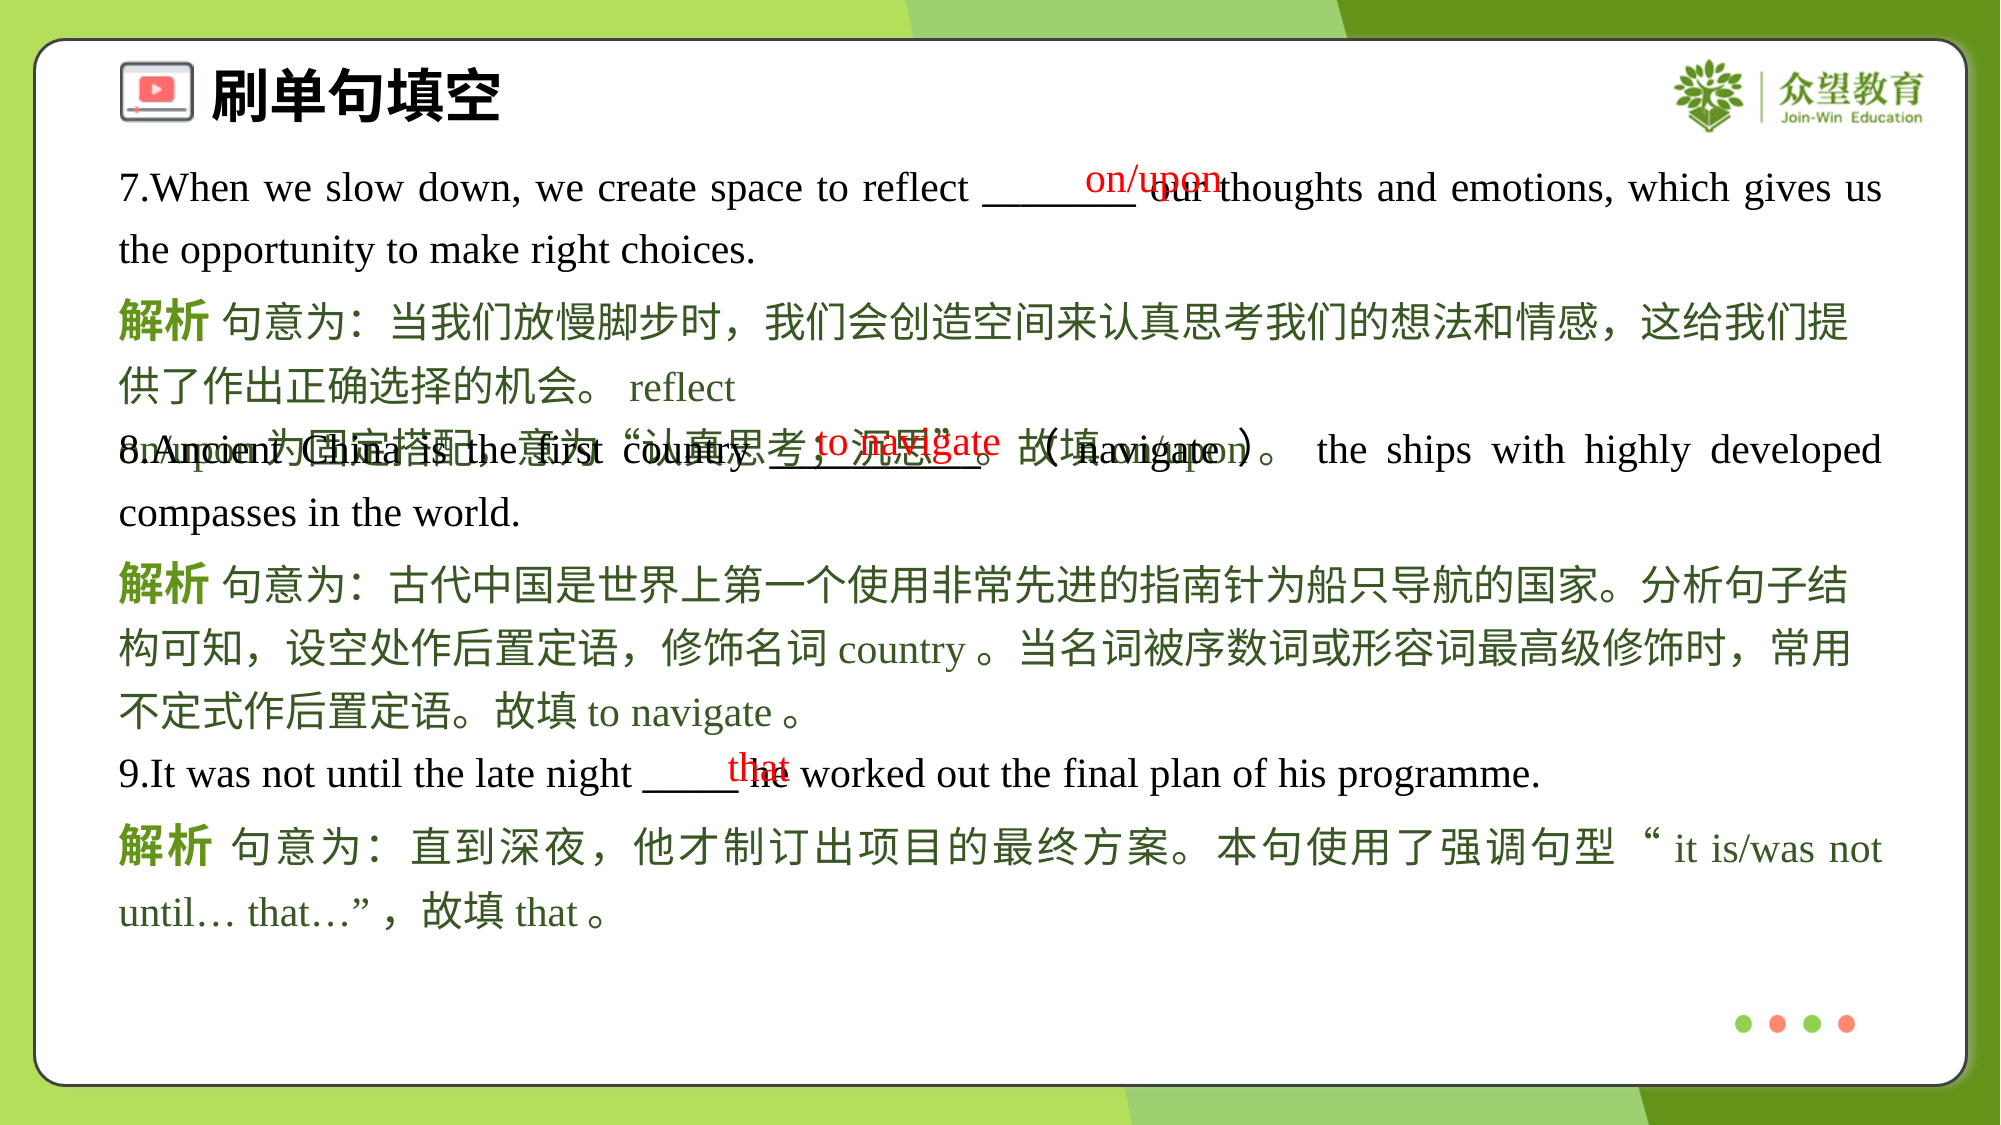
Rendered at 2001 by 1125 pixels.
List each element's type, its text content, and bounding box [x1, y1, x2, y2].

text_box on/upon [1080, 138, 1227, 197]
text_box 解析 句意为：当我们放慢脚步时，我们会创造空间来认真思考我们的想法和情感，这给我们提供了作出正确选择的机会。reflect on/upon为固定搭配，意为“认真思考；沉思”。故填on/upon。 [118, 278, 1883, 404]
text_box 9.It was not until the late night _____ he worked out the final plan of his programme. [118, 733, 1883, 791]
text_box 8.Ancient China is the first country ___________ （navigate） the ships with highly developed compasses in the world. [118, 409, 1883, 530]
picture [0, 0, 2000, 1125]
text_box 解析 句意为：直到深夜，他才制订出项目的最终方案。本句使用了强调句型“it is/was not until… that…”，故填that。 [118, 803, 1883, 929]
text_box 解析 句意为：古代中国是世界上第一个使用非常先进的指南针为船只导航的国家。分析句子结构可知，设空处作后置定语，修饰名词country。当名词被序数词或形容词最高级修饰时，常用不定式作后置定语。故填to navigate。 [118, 540, 1883, 730]
text_box 7.When we slow down, we create space to reflect ________ our thoughts and emotions, which gives us the opportunity to make right choices. [118, 146, 1883, 267]
text_box that [722, 727, 795, 785]
text_box to navigate [807, 401, 1011, 459]
